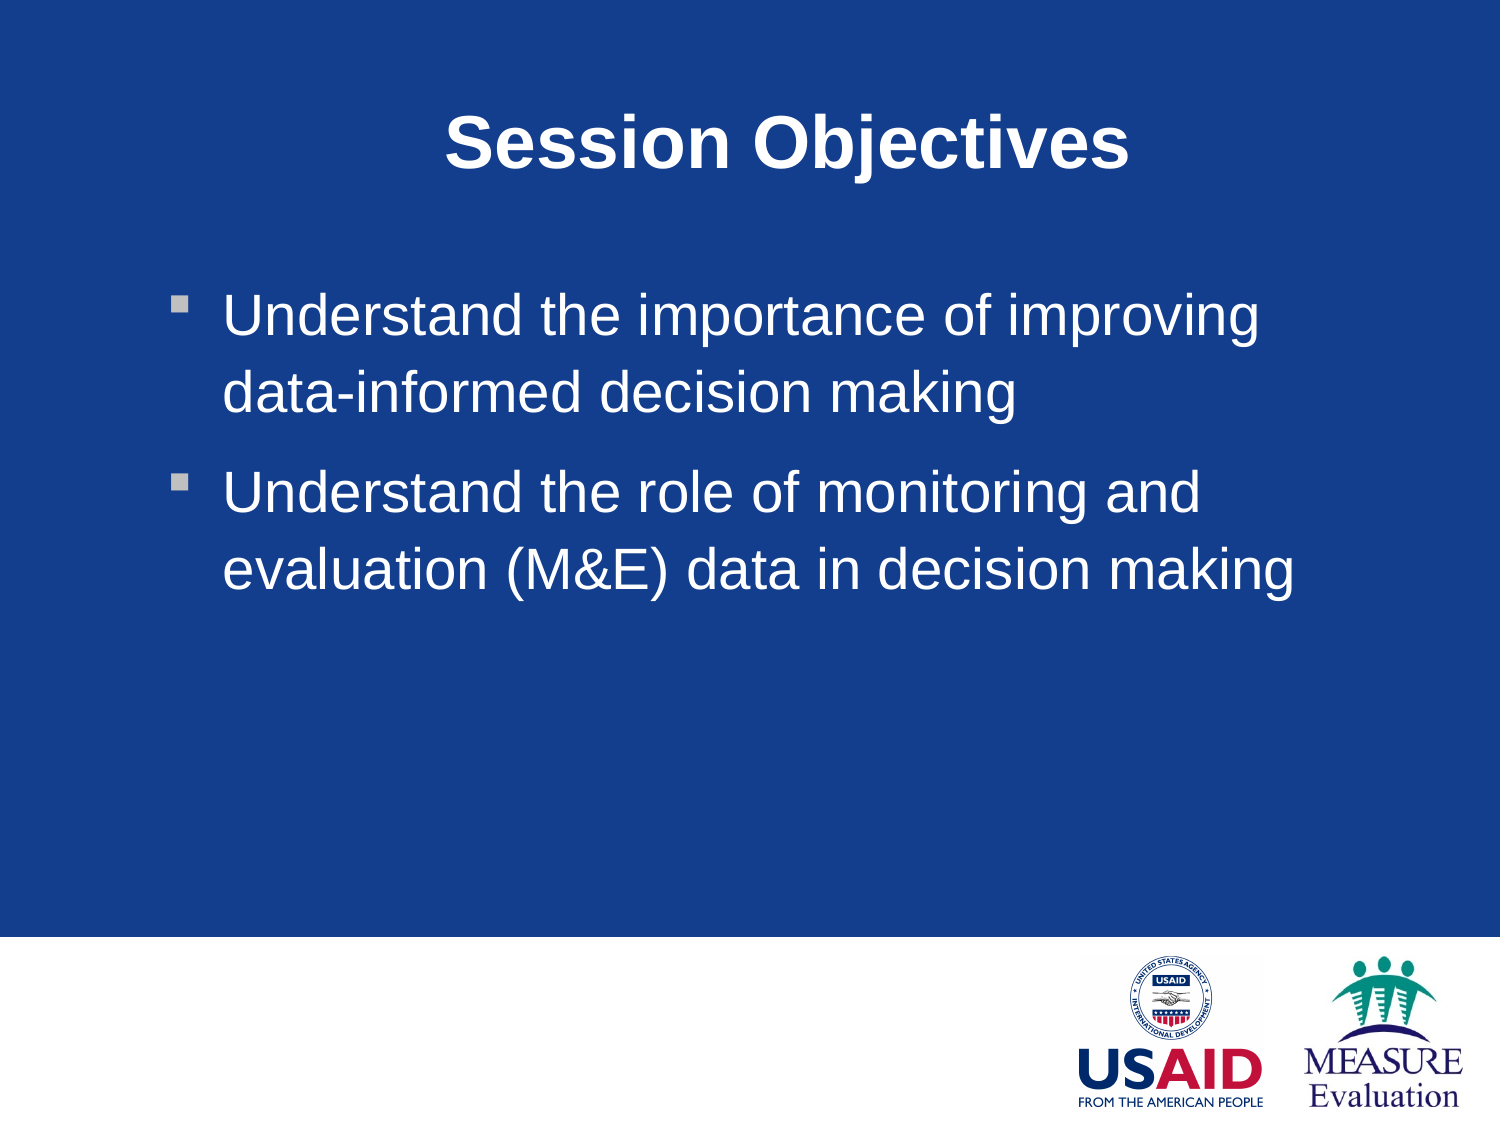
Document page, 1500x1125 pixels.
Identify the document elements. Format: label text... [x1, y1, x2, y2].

picture [1079, 956, 1263, 1107]
picture [1304, 956, 1463, 1107]
title Session Objectives [151, 44, 1426, 233]
list Understand the importance of improving data-informed decision making Understand the role of monitoring and evaluation (M&E) data in decision making [151, 262, 1426, 913]
